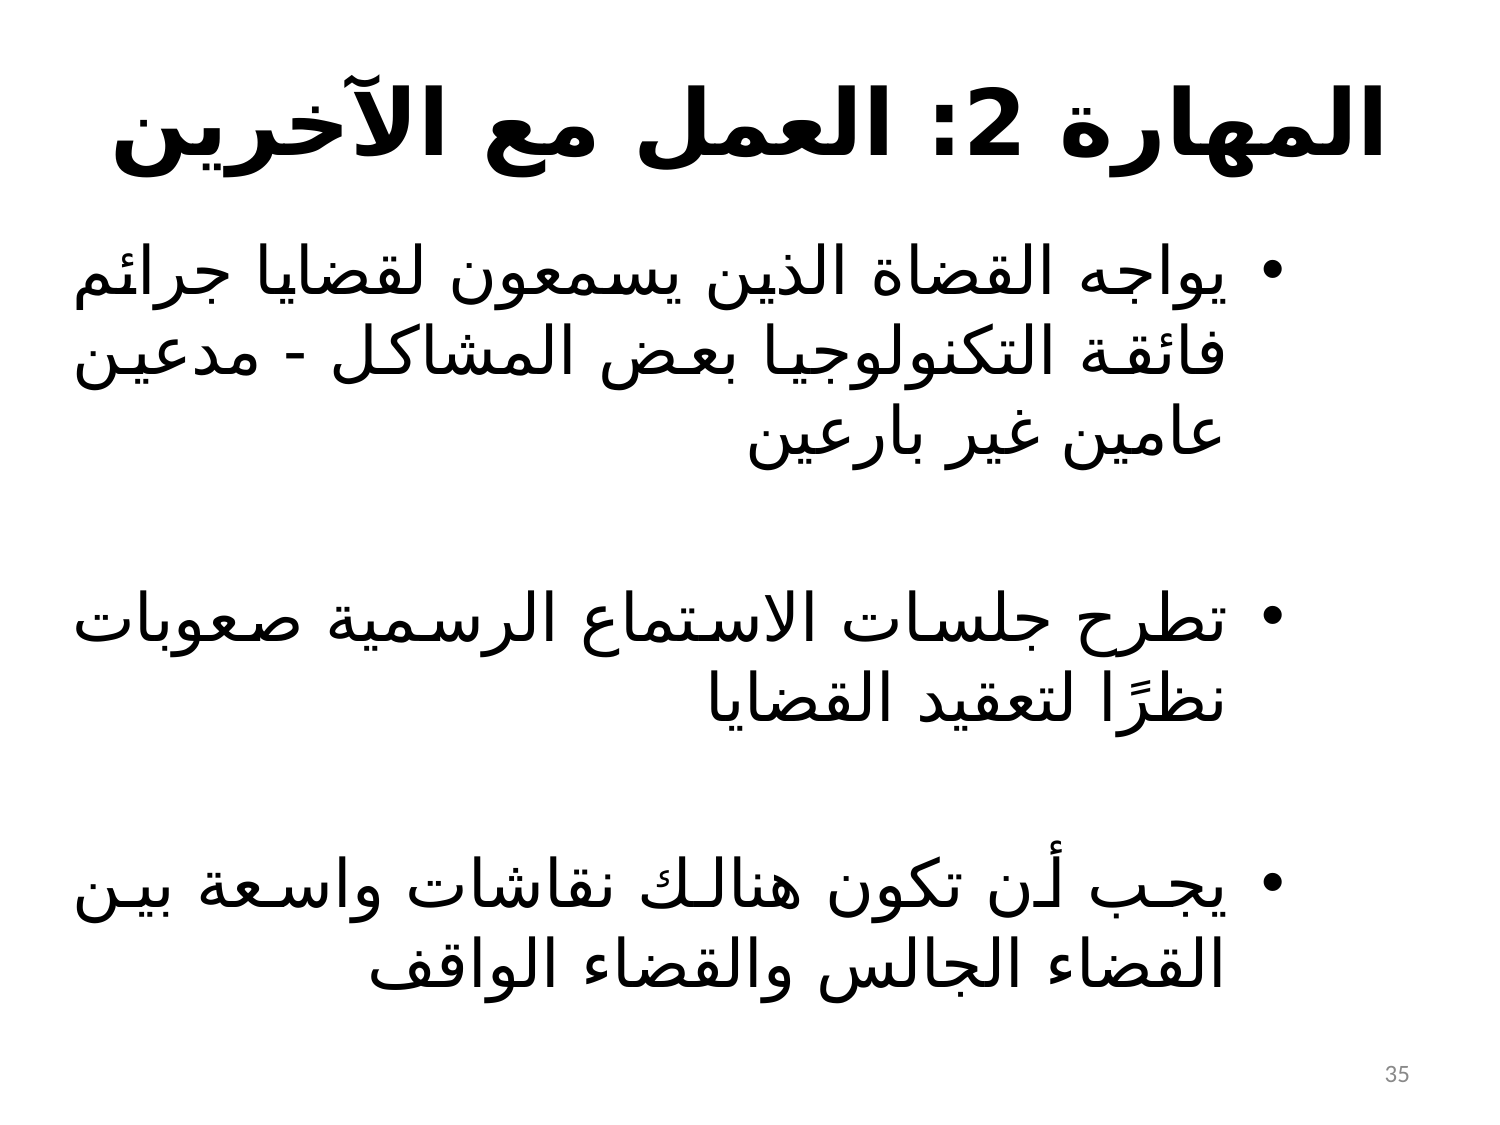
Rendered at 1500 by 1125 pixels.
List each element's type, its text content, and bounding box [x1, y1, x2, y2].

slide_number 35 [1074, 1042, 1425, 1103]
text_box يواجه القضاة الذين يسمعون لقضايا جرائم فائقة التكنولوجيا بعض المشاكل - مدعين عامين غير بارعين تطرح جلسات الاستماع الرسمية صعوبات نظرًا لتعقيد القضايا يجب أن تكون هنالك نقاشات واسعة بين القضاء الجالس والقضاء الواقف [57, 220, 1300, 1097]
title المهارة 2: العمل مع الآخرين [75, 24, 1425, 213]
